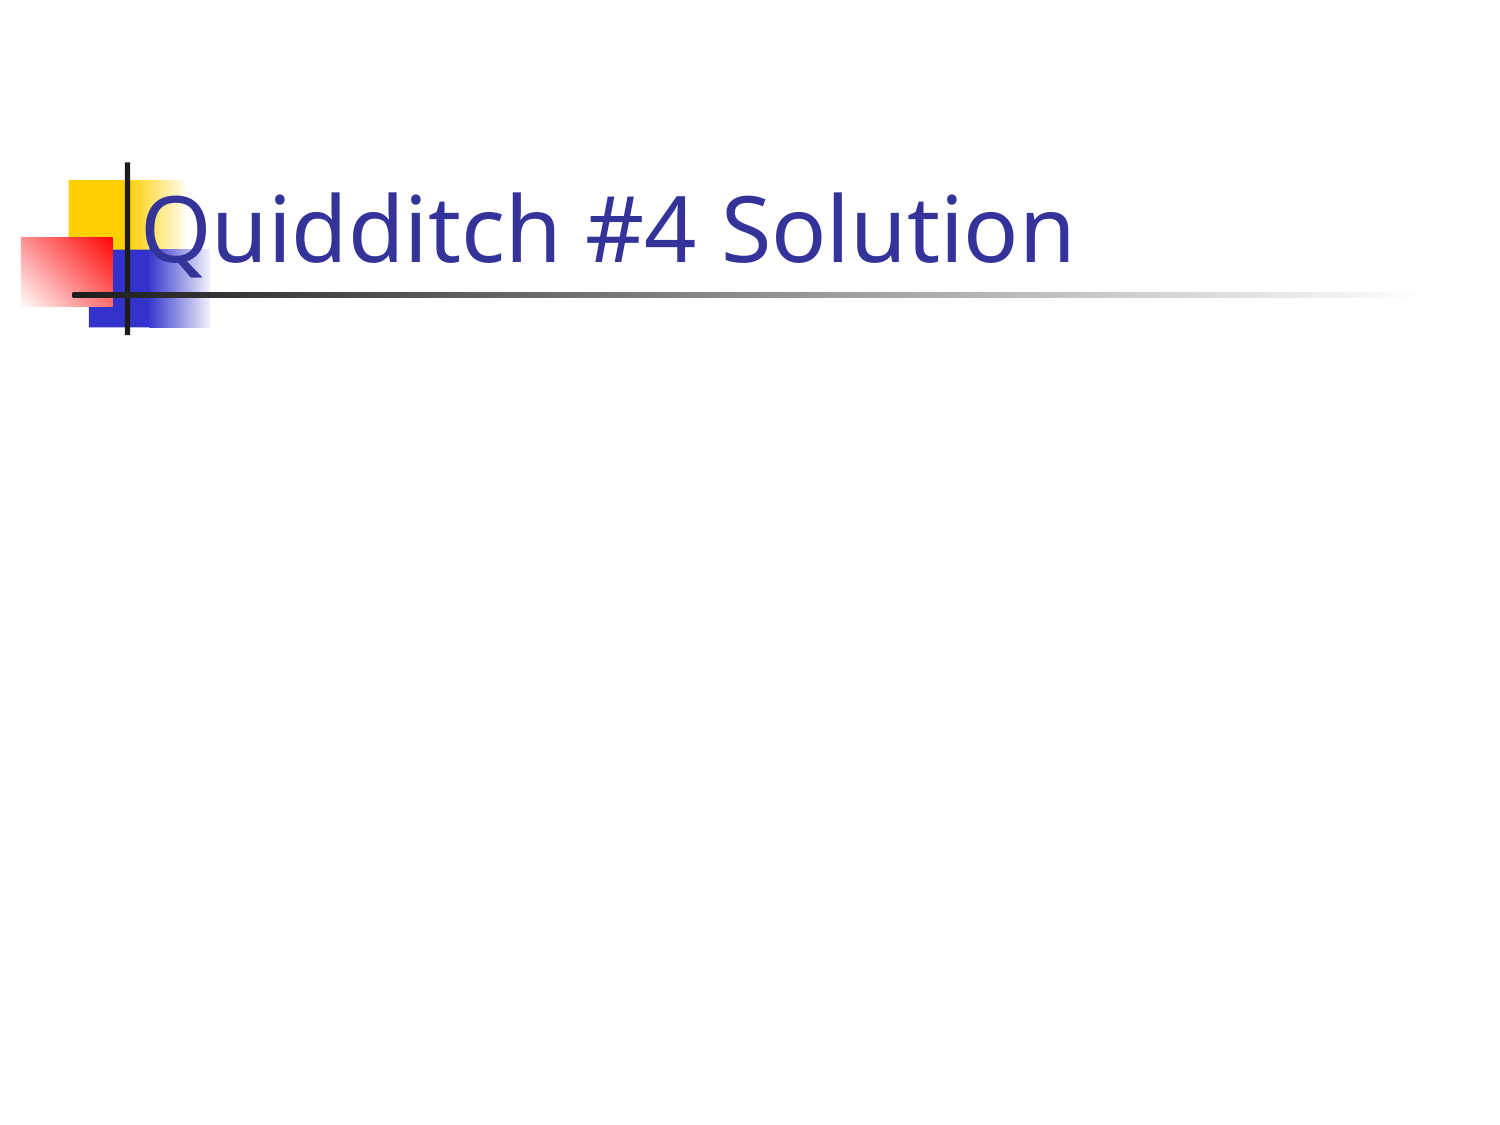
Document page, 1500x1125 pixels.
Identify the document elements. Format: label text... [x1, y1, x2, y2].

title Quidditch #4 Solution [125, 101, 1500, 289]
